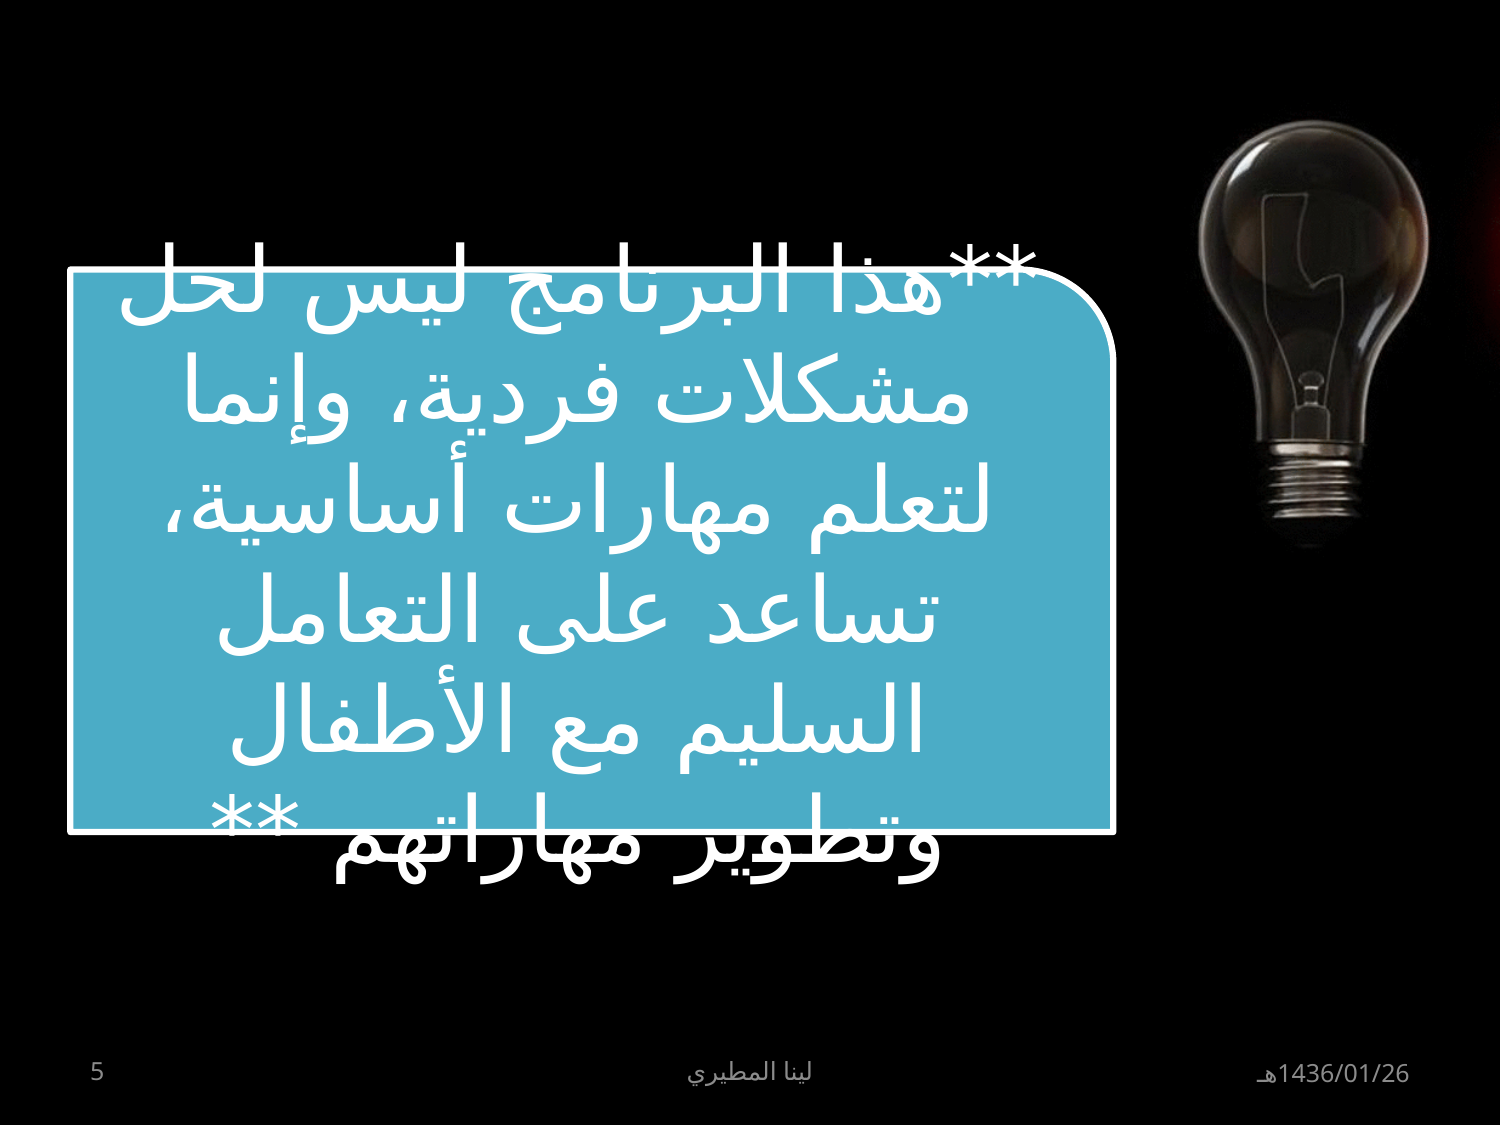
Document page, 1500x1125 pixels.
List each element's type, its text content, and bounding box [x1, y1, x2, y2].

text_box **هذا البرنامج ليس لحل مشكلات فردية، وإنما لتعلم مهارات أساسية، تساعد على التعامل السليم مع الأطفال وتطوير مهاراتهم ** [67, 266, 1117, 836]
footer لينا المطيري [512, 1042, 988, 1103]
picture [1136, 81, 1500, 567]
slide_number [1074, 1042, 1425, 1103]
slide_number 5 [75, 1042, 425, 1103]
